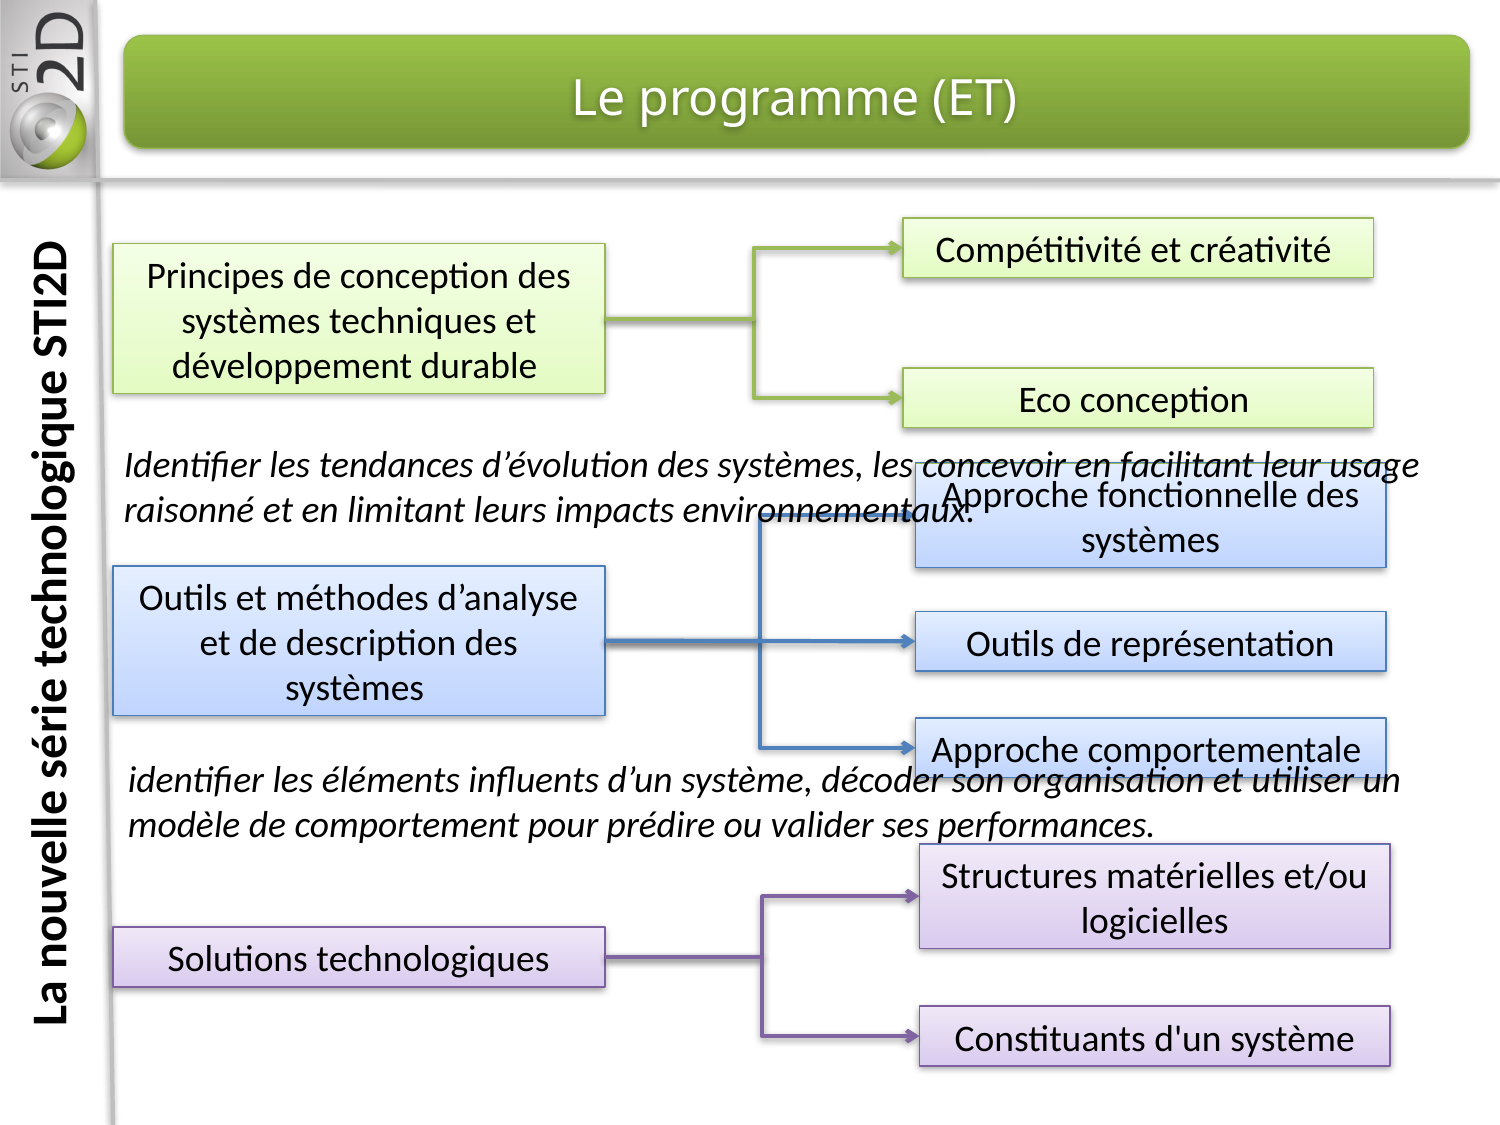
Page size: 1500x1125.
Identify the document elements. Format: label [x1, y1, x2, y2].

text_box [606, 843, 1391, 1068]
text_box [606, 217, 1374, 429]
text_box [0, 0, 1500, 1125]
text_box [606, 462, 1387, 779]
